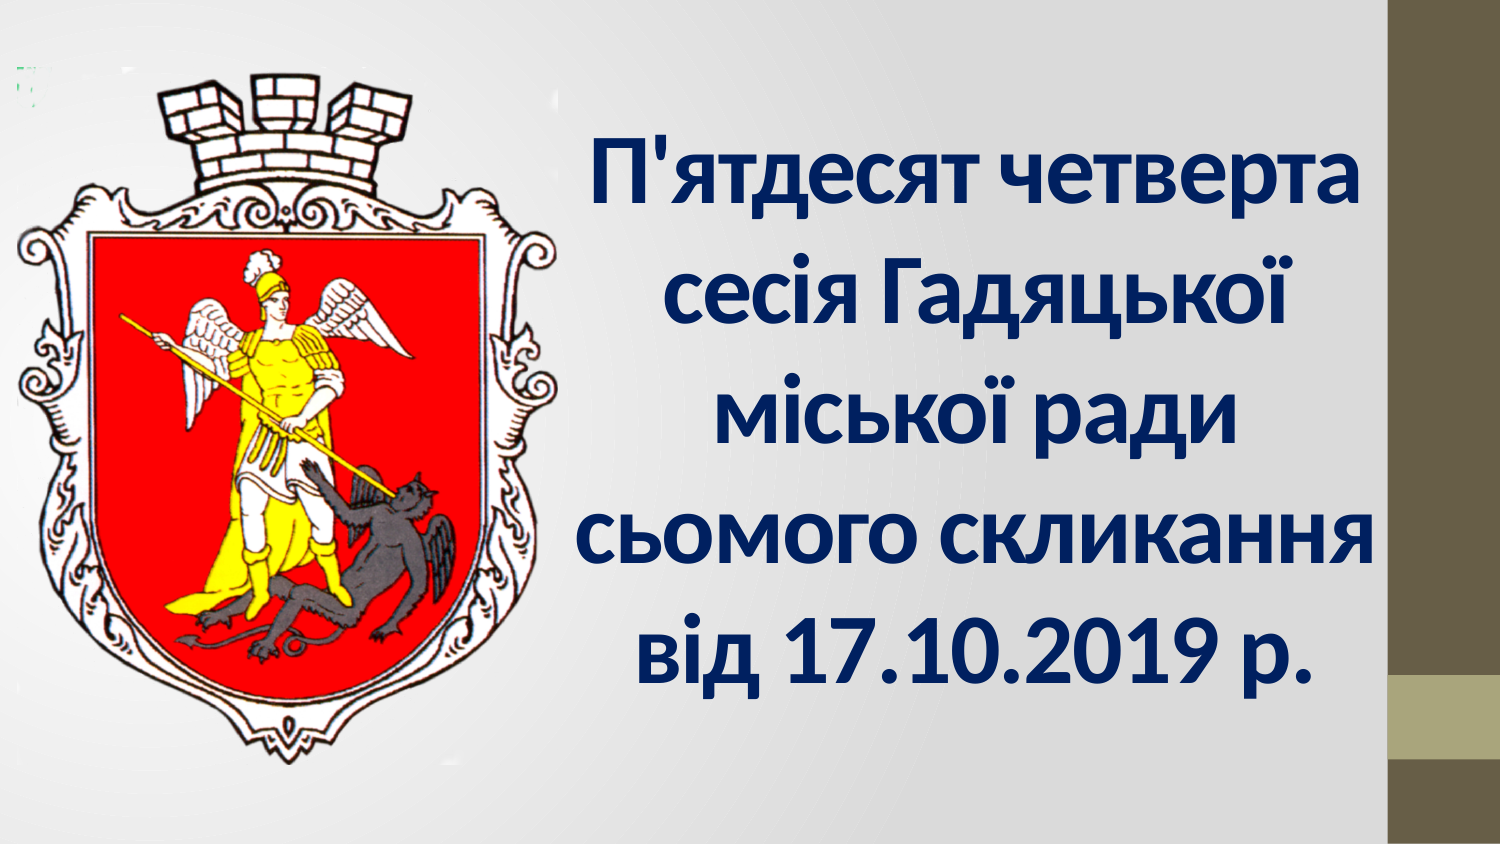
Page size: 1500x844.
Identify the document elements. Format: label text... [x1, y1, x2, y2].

picture [17, 66, 558, 765]
title П'ятдесят четверта сесія Гадяцької міської ради сьомого скликання від 17.10.2019 р. [569, 95, 1394, 711]
